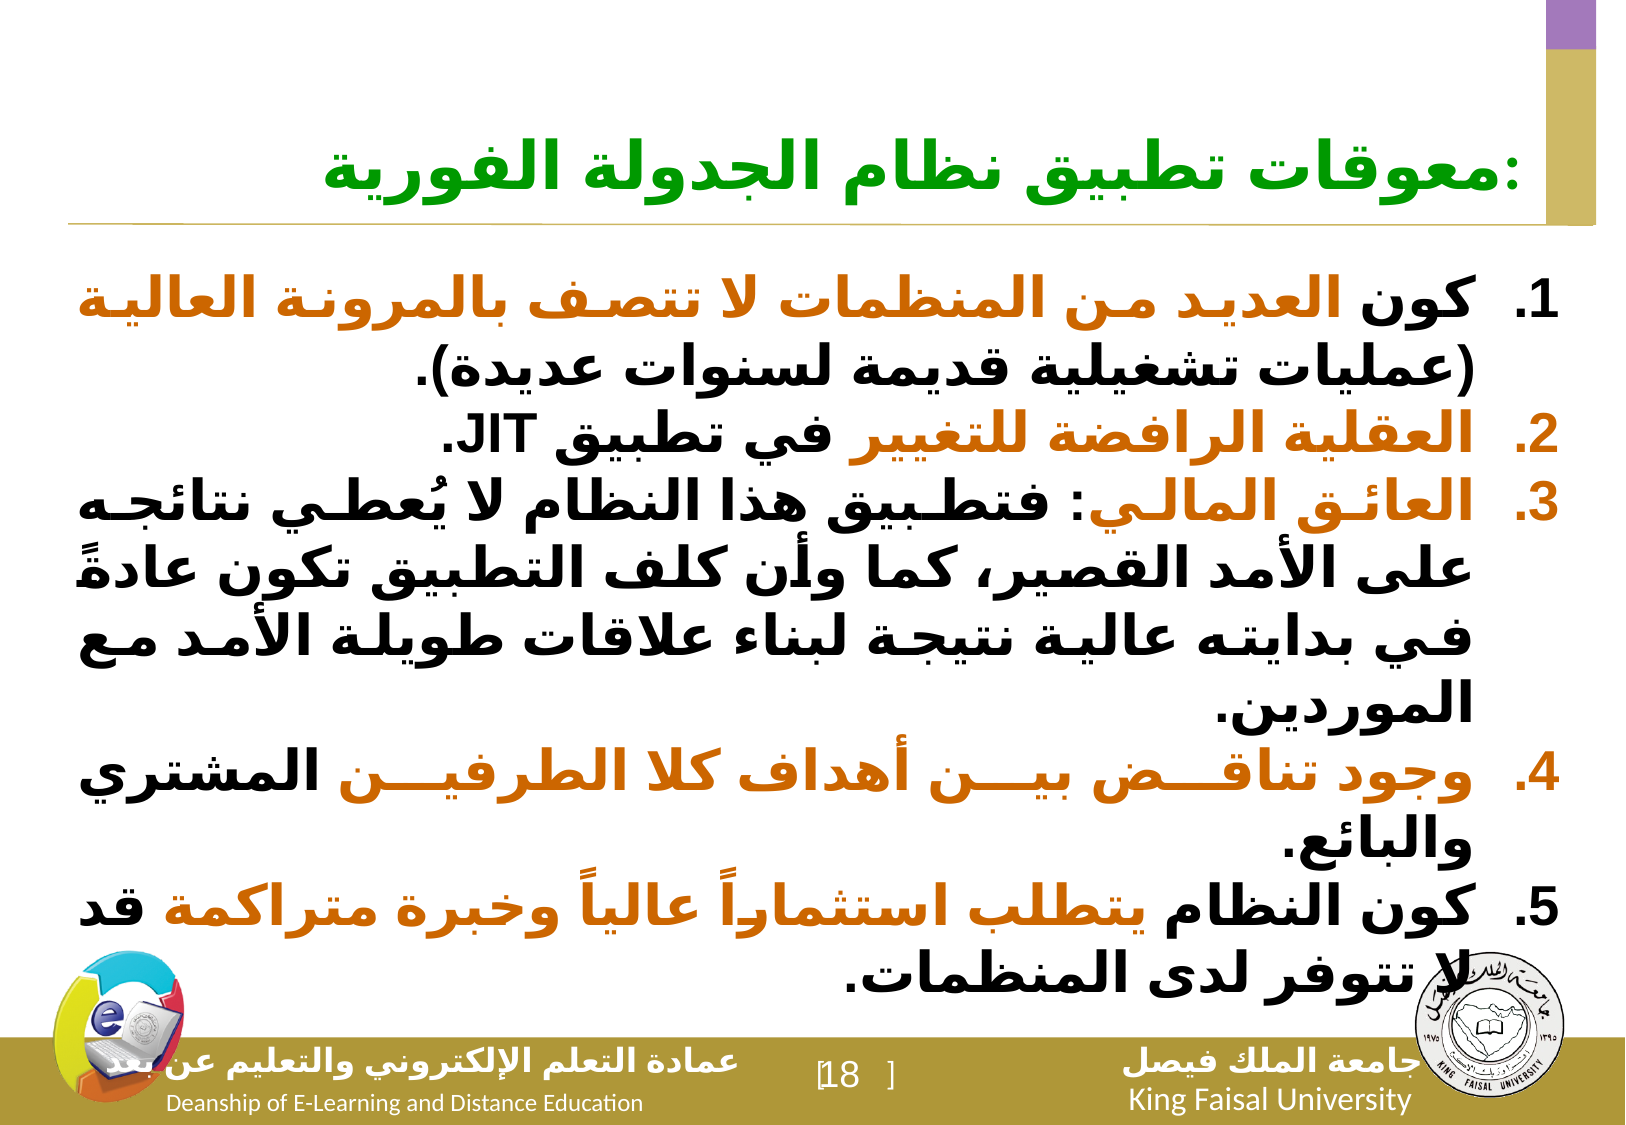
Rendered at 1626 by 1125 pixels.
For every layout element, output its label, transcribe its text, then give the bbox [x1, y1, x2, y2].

picture [50, 949, 62, 1104]
title معوقات تطبيق نظام الجدولة الفورية: [49, 112, 1538, 213]
text_box كون العديد من المنظمات لا تتصف بالمرونة العالية (عمليات تشغيلية قديمة لسنوات عديدة). العقلية الرافضة للتغيير في تطبيق JIT. العائق المالي: فتطبيق هذا النظام لا يُعطي نتائجه على الأمد القصير، كما وأن كلف التطبيق تكون عادةً في بدايته عالية نتيجة لبناء علاقات طويلة الأمد مع الموردين. وجود تناقض بين أهداف كلا الطرفين المشتري والبائع. كون النظام يتطلب استثماراً عالياً وخبرة متراكمة قد لا تتوفر لدى المنظمات. [62, 254, 1575, 1125]
